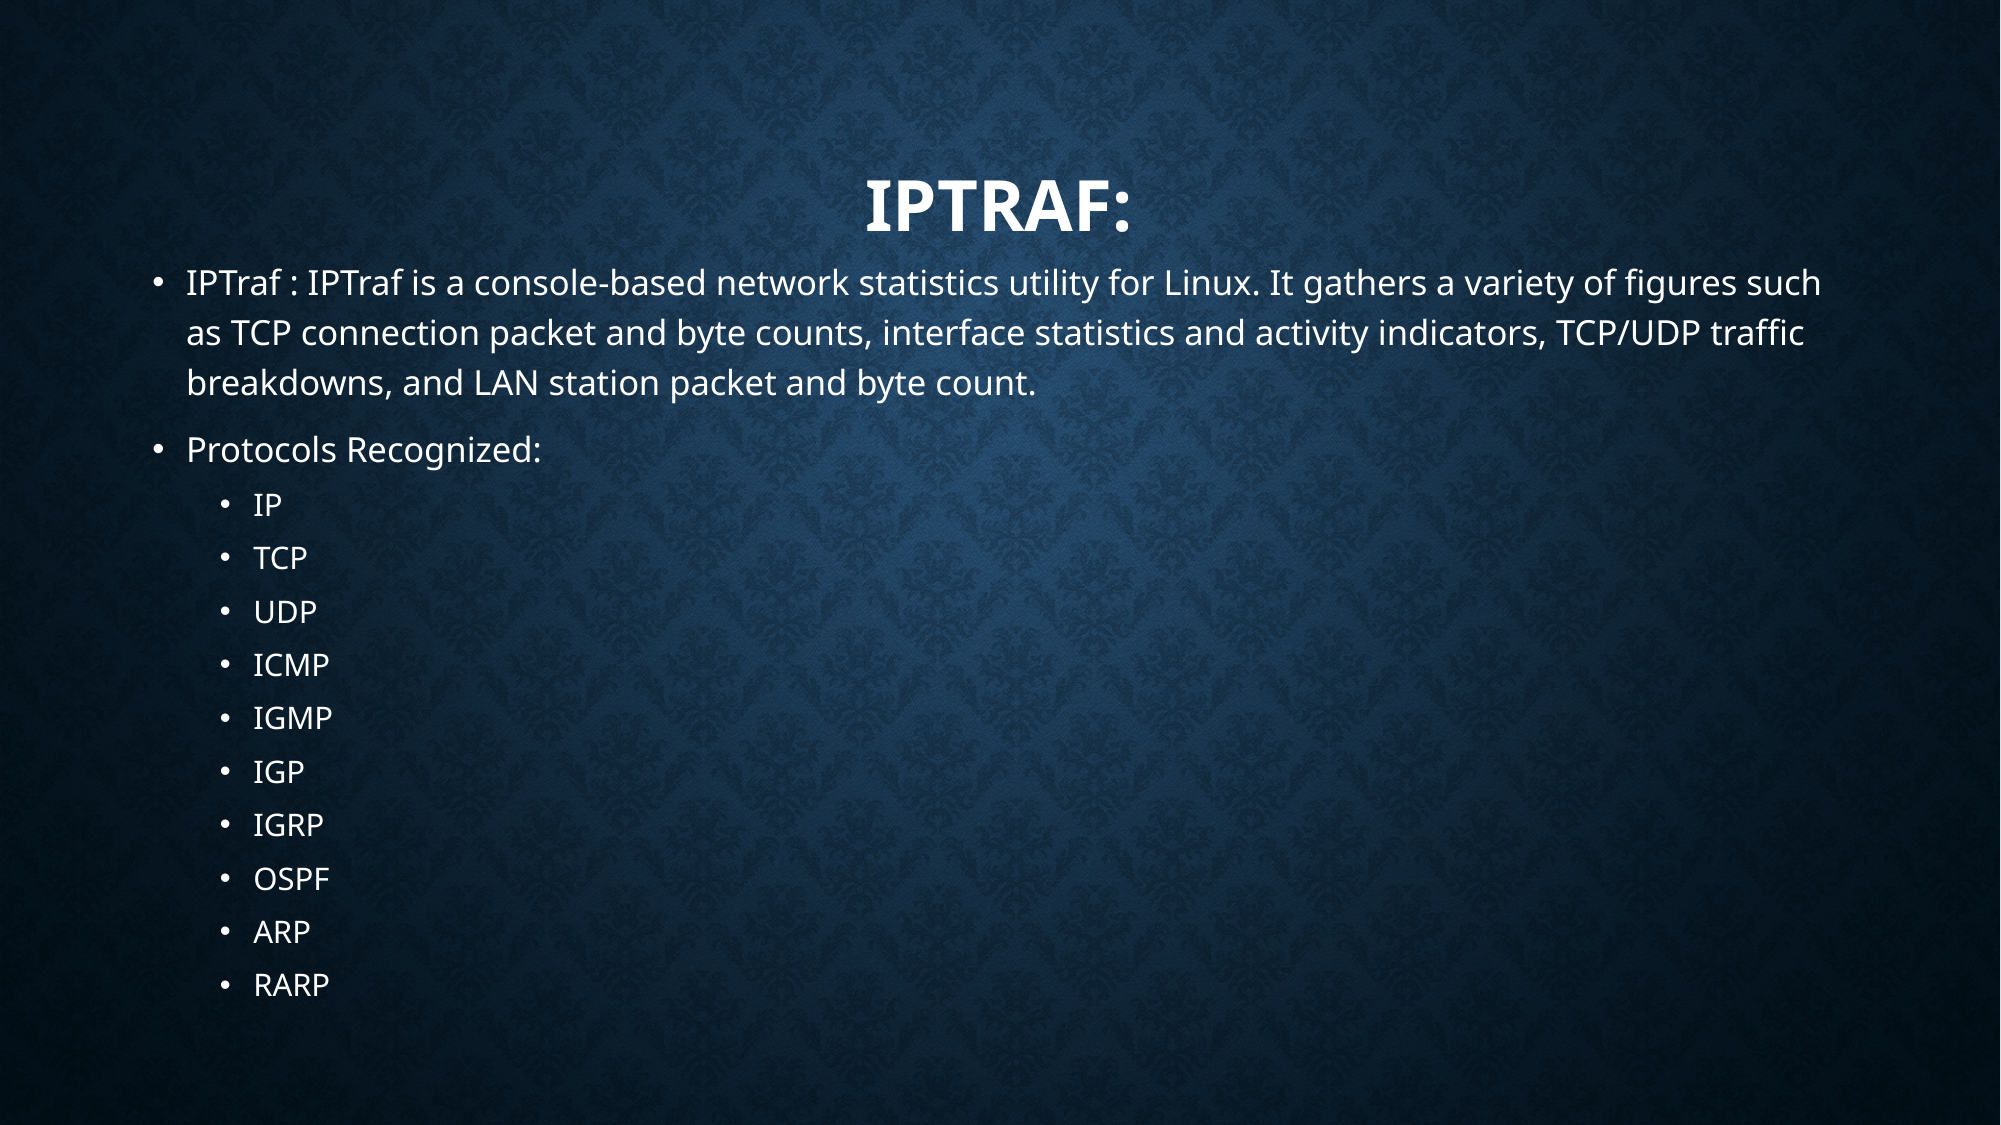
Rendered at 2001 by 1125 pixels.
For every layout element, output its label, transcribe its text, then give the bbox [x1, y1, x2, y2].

title IPTraf: [149, 99, 1849, 245]
list IPTraf : IPTraf is a console-based network statistics utility for Linux. It gathers a variety of figures such as TCP connection packet and byte counts, interface statistics and activity indicators, TCP/UDP traffic breakdowns, and LAN station packet and byte count. Protocols Recognized: IP TCP UDP ICMP IGMP IGP IGRP OSPF ARP RARP [137, 245, 1863, 1014]
